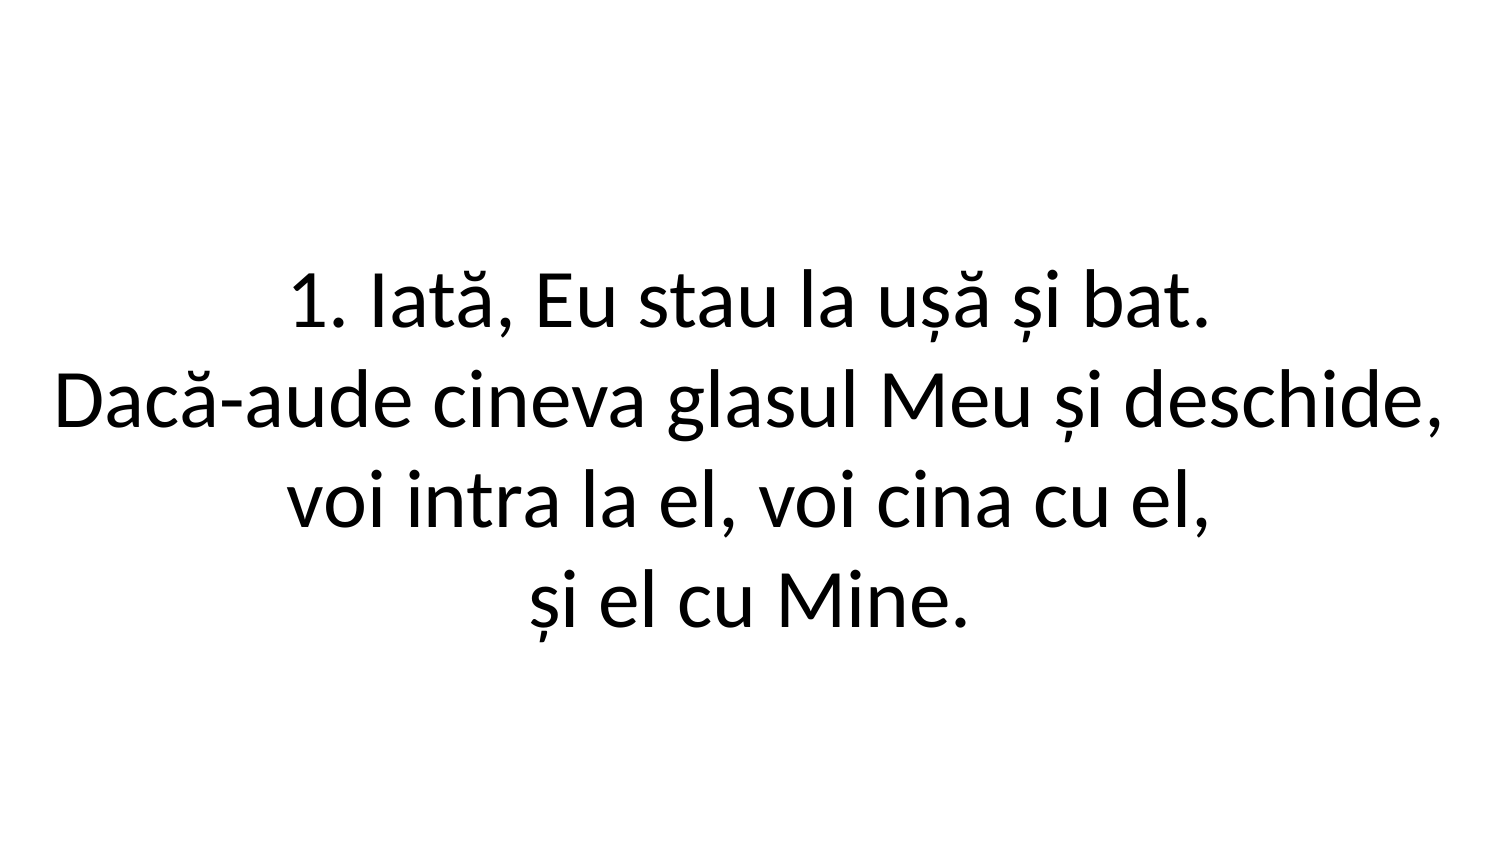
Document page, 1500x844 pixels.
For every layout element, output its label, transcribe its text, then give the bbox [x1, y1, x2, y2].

text_box 1. Iată, Eu stau la ușă și bat. Dacă-aude cineva glasul Meu și deschide, voi intra la el, voi cina cu el, și el cu Mine. [38, 192, 1462, 652]
